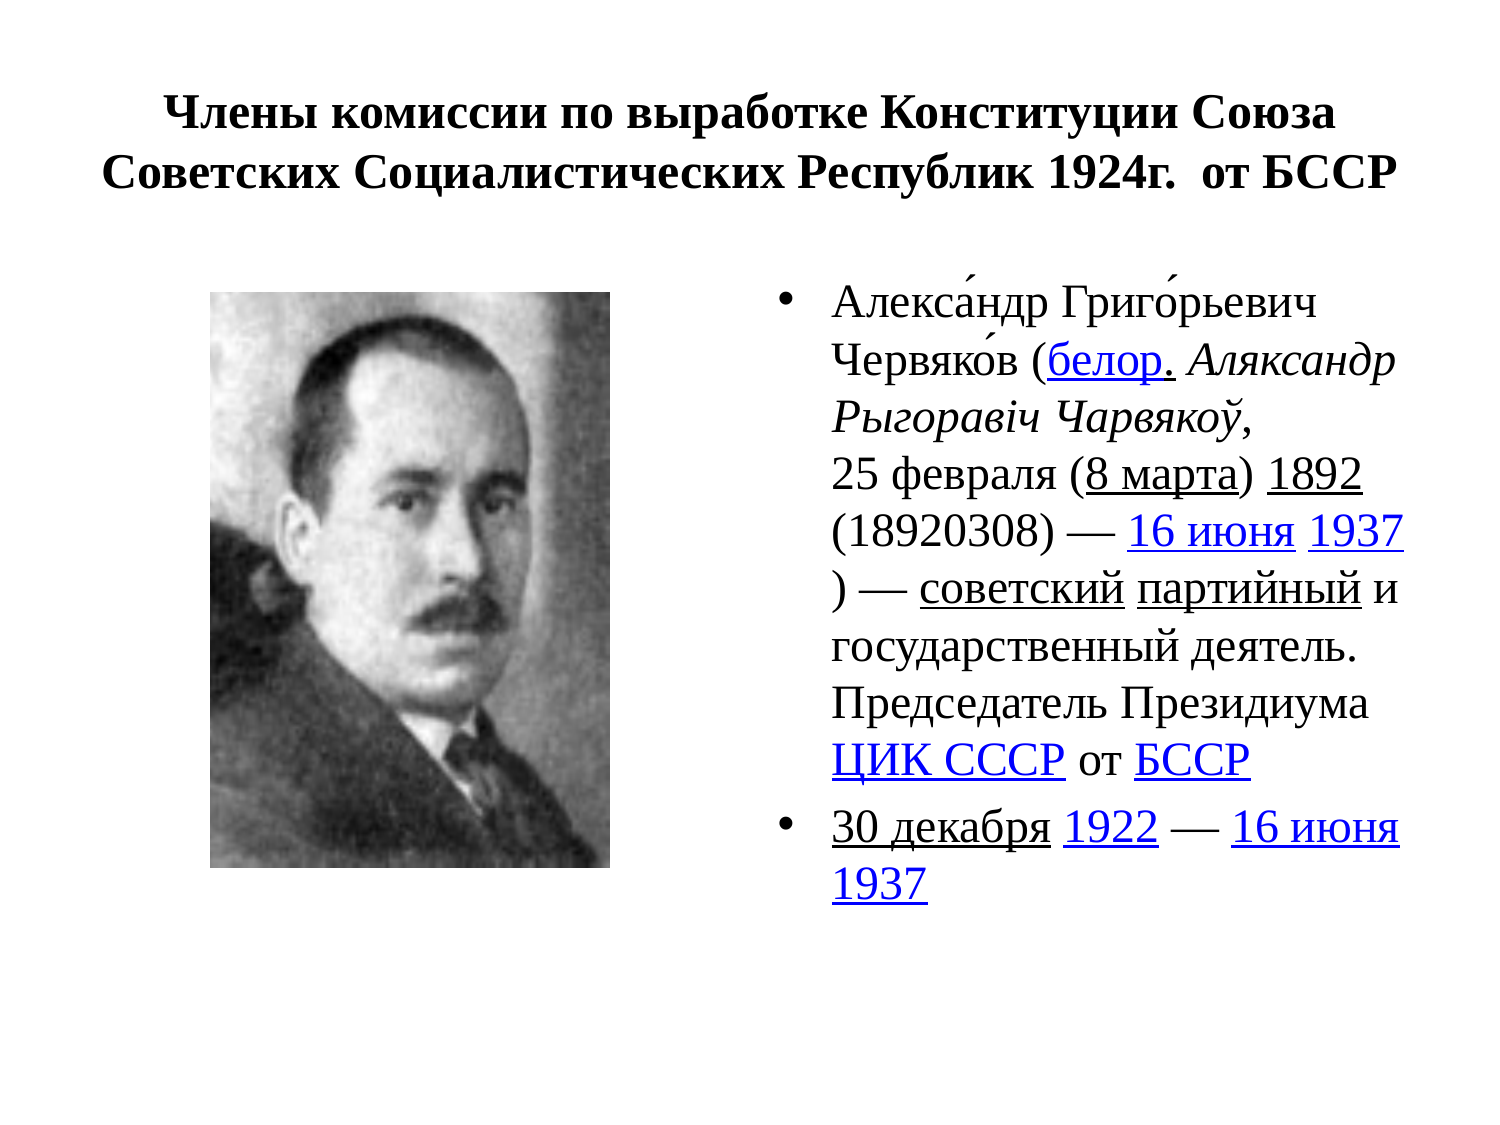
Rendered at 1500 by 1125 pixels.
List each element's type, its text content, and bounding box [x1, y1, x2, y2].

title Члены комиссии по выработке Конституции Союза Советских Социалистических Республик 1924г. от БССР [75, 45, 1425, 233]
list Алекса́ндр Григо́рьевич Червяко́в (белор. Аляксандр Рыгоравіч Чарвякоў, 25 февраля (8 марта) 1892(18920308) — 16 июня 1937) — советский партийный и государственный деятель. Председатель Президиума ЦИК СССР от БССР 30 декабря 1922 — 16 июня 1937 [762, 262, 1425, 1005]
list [210, 292, 610, 868]
